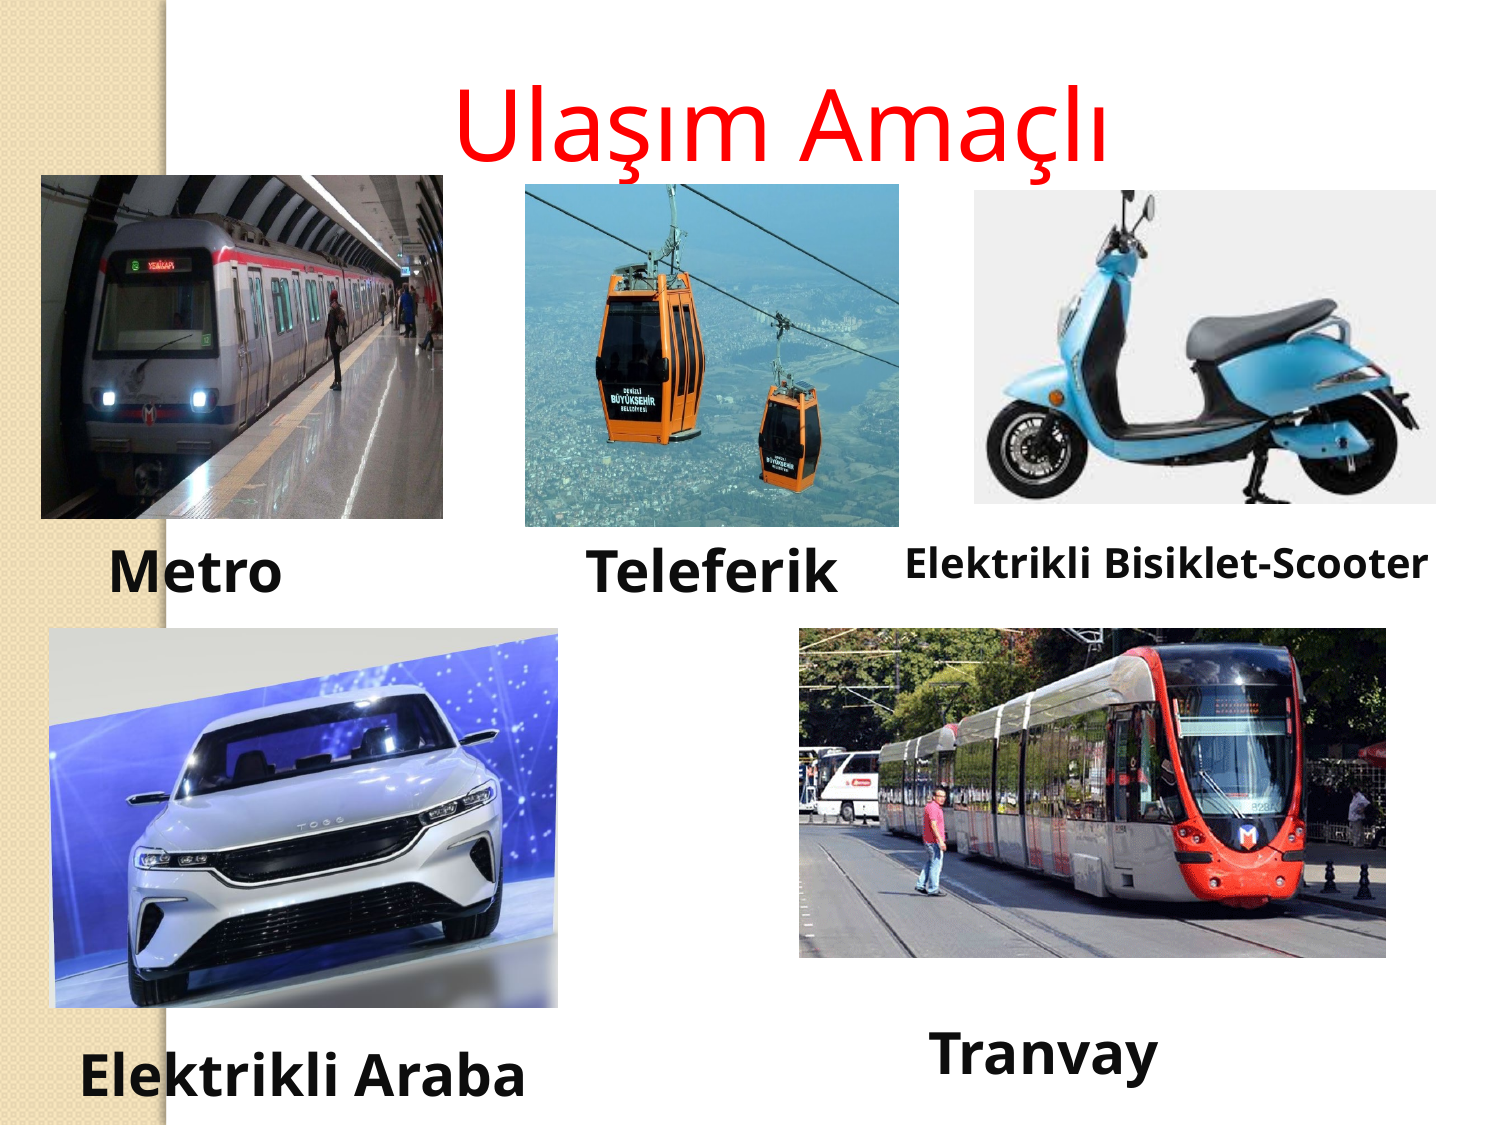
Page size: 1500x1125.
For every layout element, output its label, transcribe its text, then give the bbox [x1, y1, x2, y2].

text_box Elektrikli Araba [63, 1030, 543, 1116]
text_box Teleferik [570, 539, 854, 612]
text_box Ulaşım Amaçlı [436, 54, 1154, 190]
picture [41, 175, 444, 519]
text_box Metro [93, 529, 299, 612]
picture [974, 190, 1436, 504]
picture [48, 627, 558, 1008]
picture [799, 627, 1386, 959]
text_box Elektrikli Bisiklet-Scooter [889, 529, 1445, 595]
picture [525, 184, 899, 528]
text_box Tranvay [913, 1009, 1175, 1094]
